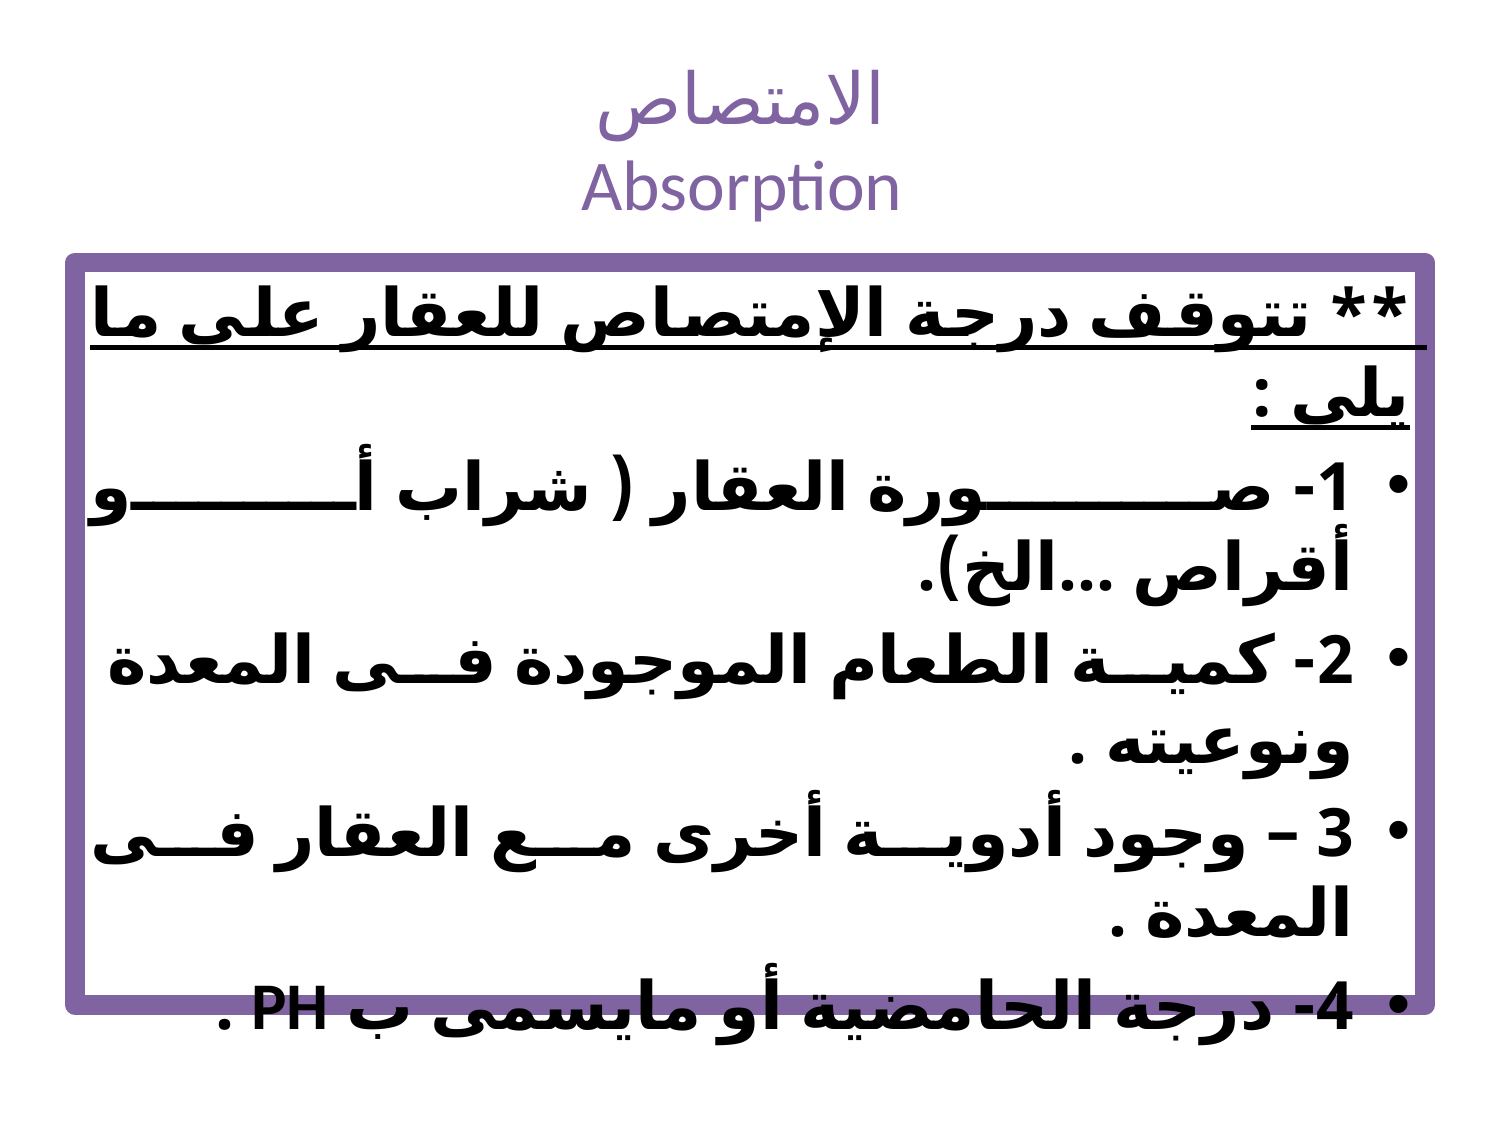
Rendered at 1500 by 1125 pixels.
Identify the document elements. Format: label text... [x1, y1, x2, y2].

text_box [249, 228, 1251, 897]
list ** تتوقف درجة الإمتصاص للعقار على ما يلى : 1- صورة العقار ( شراب أو أقراص ...الخ). 2- كمية الطعام الموجودة فى المعدة ونوعيته . 3 – وجود أدوية أخرى مع العقار فى المعدة . 4- درجة الحامضية أو مايسمى ب PH . [75, 262, 1425, 1005]
title الامتصاص Absorption [75, 45, 1425, 233]
